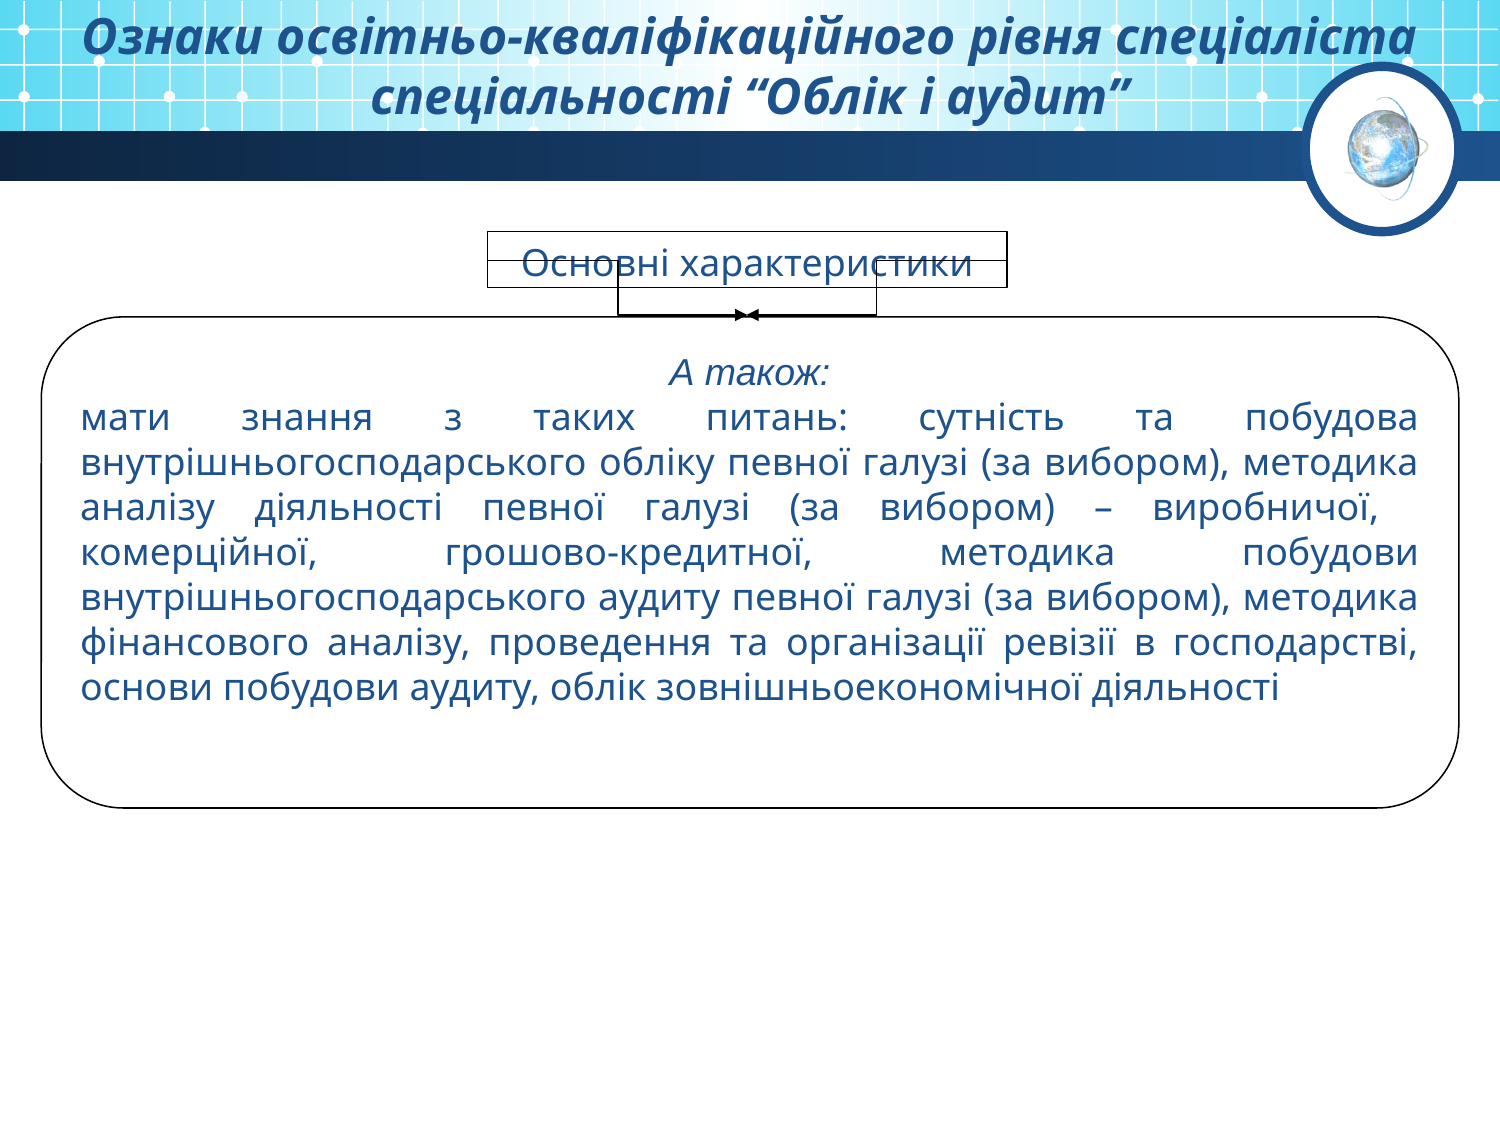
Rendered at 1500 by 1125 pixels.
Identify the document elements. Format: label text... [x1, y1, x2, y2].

text_box А також: мати знання з таких питань: сутність та побудова внутрішньогосподарського обліку певної галузі (за вибором), методика аналізу діяльності певної галузі (за вибором) – виробничої, комерційної, грошово-кредитної, методика побудови внутрішньогосподарського аудиту певної галузі (за вибором), методика фінансового аналізу, проведення та організації ревізії в господарстві, основи побудови аудиту, облік зовнішньоекономічної діяльності [41, 316, 1459, 808]
picture [1310, 130, 1454, 226]
text_box Основні характеристики [487, 231, 1008, 260]
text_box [748, 260, 1008, 316]
title Ознаки освітньо-кваліфікаційного рівня спеціаліста спеціальності “Облік і аудит” [0, 0, 1500, 130]
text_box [488, 260, 748, 316]
